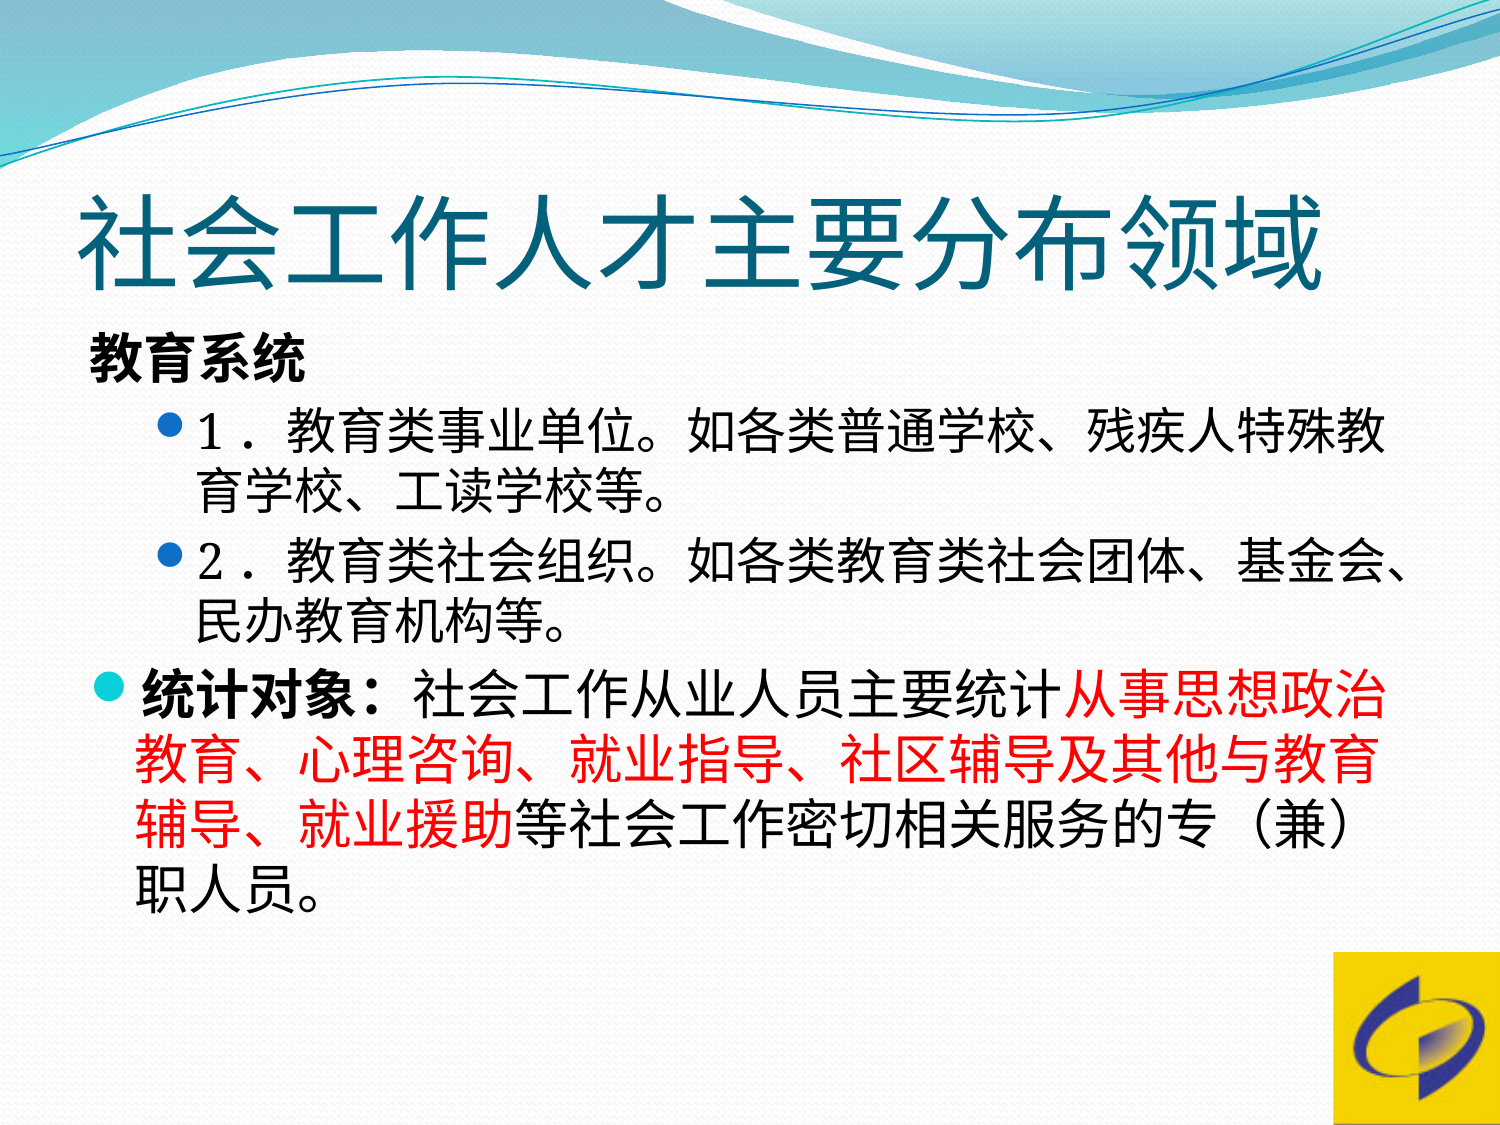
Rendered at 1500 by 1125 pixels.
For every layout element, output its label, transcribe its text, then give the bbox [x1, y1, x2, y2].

picture [1333, 952, 1500, 1125]
list 教育系统 1．教育类事业单位。如各类普通学校、残疾人特殊教育学校、工读学校等。 2．教育类社会组织。如各类教育类社会团体、基金会、民办教育机构等。 统计对象：社会工作从业人员主要统计从事思想政治教育、心理咨询、就业指导、社区辅导及其他与教育辅导、就业援助等社会工作密切相关服务的专（兼）职人员。 [75, 317, 1425, 1038]
title 社会工作人才主要分布领域 [75, 115, 1425, 303]
